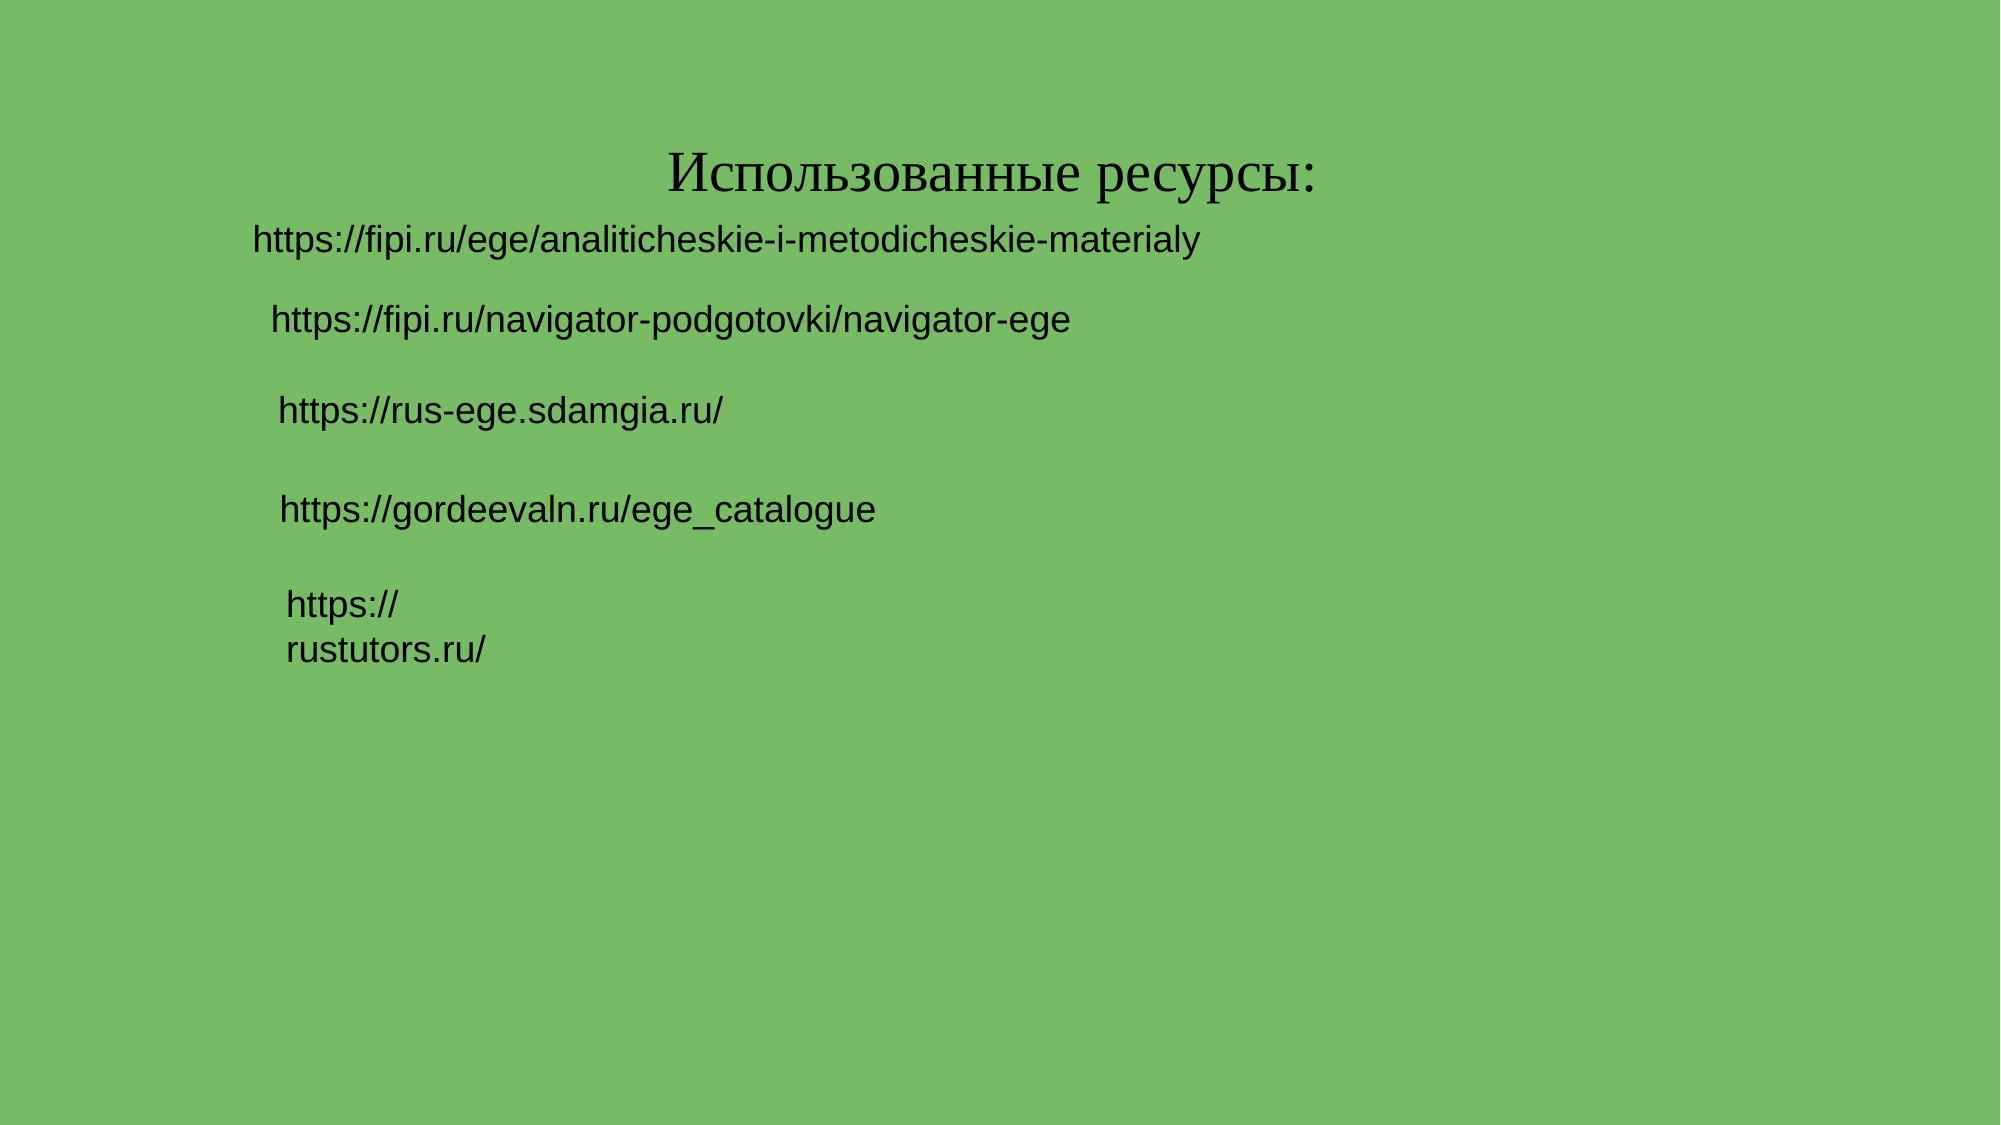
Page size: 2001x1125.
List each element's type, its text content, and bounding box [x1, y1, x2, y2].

text_box https://fipi.ru/navigator-podgotovki/navigator-ege [256, 288, 1124, 345]
text_box https://fipi.ru/ege/analiticheskie-i-metodicheskie-materialy [237, 207, 1645, 265]
text_box https://rustutors.ru/ [271, 572, 614, 630]
text_box https://gordeevaln.ru/ege_catalogue [264, 478, 1305, 557]
title Использованные ресурсы: [137, 59, 1862, 277]
text_box https://rus-ege.sdamgia.ru/ [263, 378, 854, 447]
